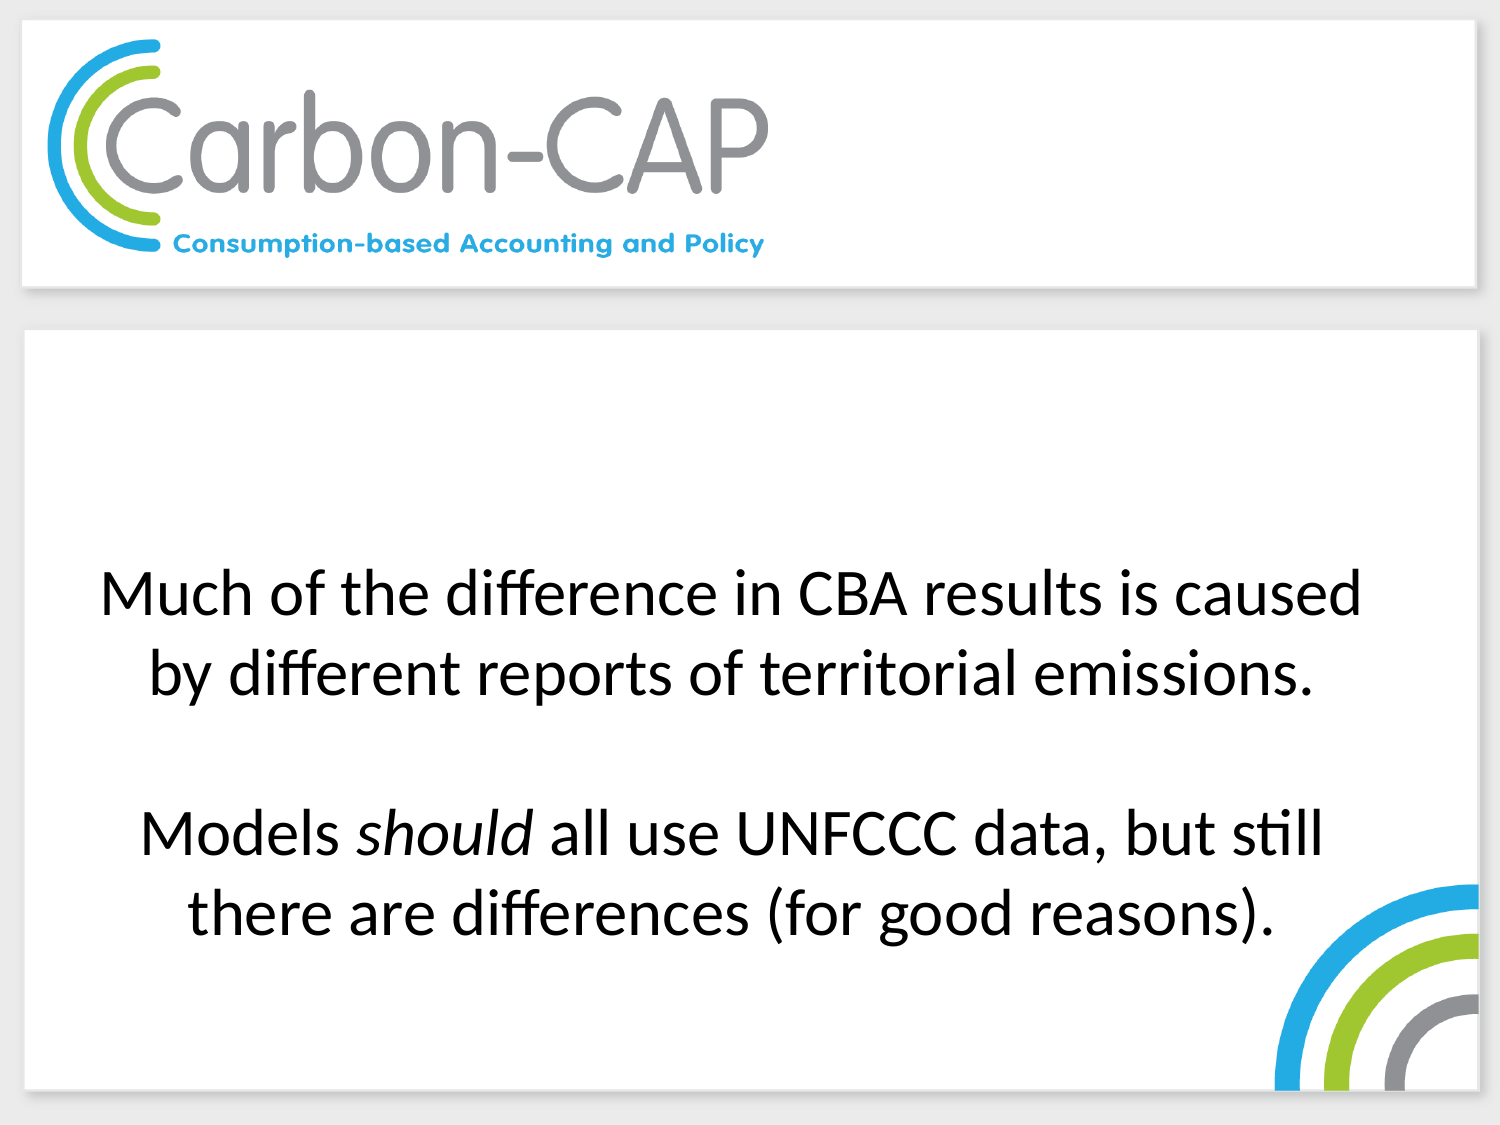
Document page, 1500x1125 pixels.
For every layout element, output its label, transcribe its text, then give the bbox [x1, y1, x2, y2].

picture [0, 0, 1500, 1125]
text_box Much of the difference in CBA results is caused by different reports of territorial emissions. Models should all use UNFCCC data, but still there are differences (for good reasons). [76, 461, 1388, 1037]
